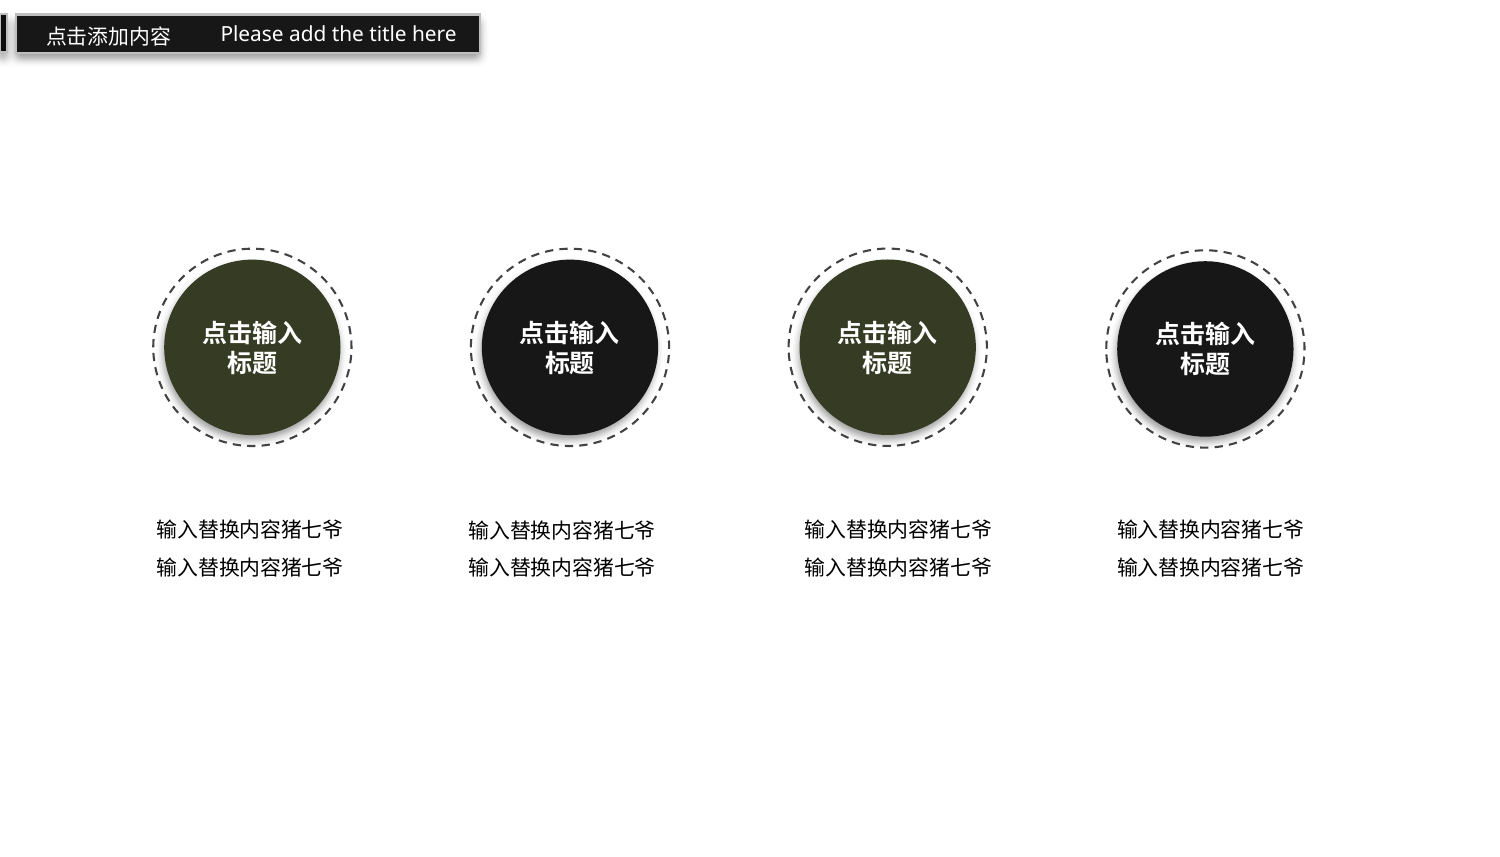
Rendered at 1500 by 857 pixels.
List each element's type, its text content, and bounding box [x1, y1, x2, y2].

text_box [1105, 249, 1306, 449]
text_box 输入替换内容猪七爷 输入替换内容猪七爷 [1049, 509, 1372, 587]
text_box [787, 247, 988, 447]
text_box [469, 247, 671, 448]
text_box 输入替换内容猪七爷 输入替换内容猪七爷 [88, 509, 401, 587]
text_box 输入替换内容猪七爷 输入替换内容猪七爷 [401, 509, 724, 588]
text_box [152, 247, 353, 448]
text_box [0, 13, 8, 53]
text_box Please add the title here [205, 12, 472, 53]
text_box [15, 13, 481, 54]
text_box 输入替换内容猪七爷 输入替换内容猪七爷 [737, 509, 1049, 587]
